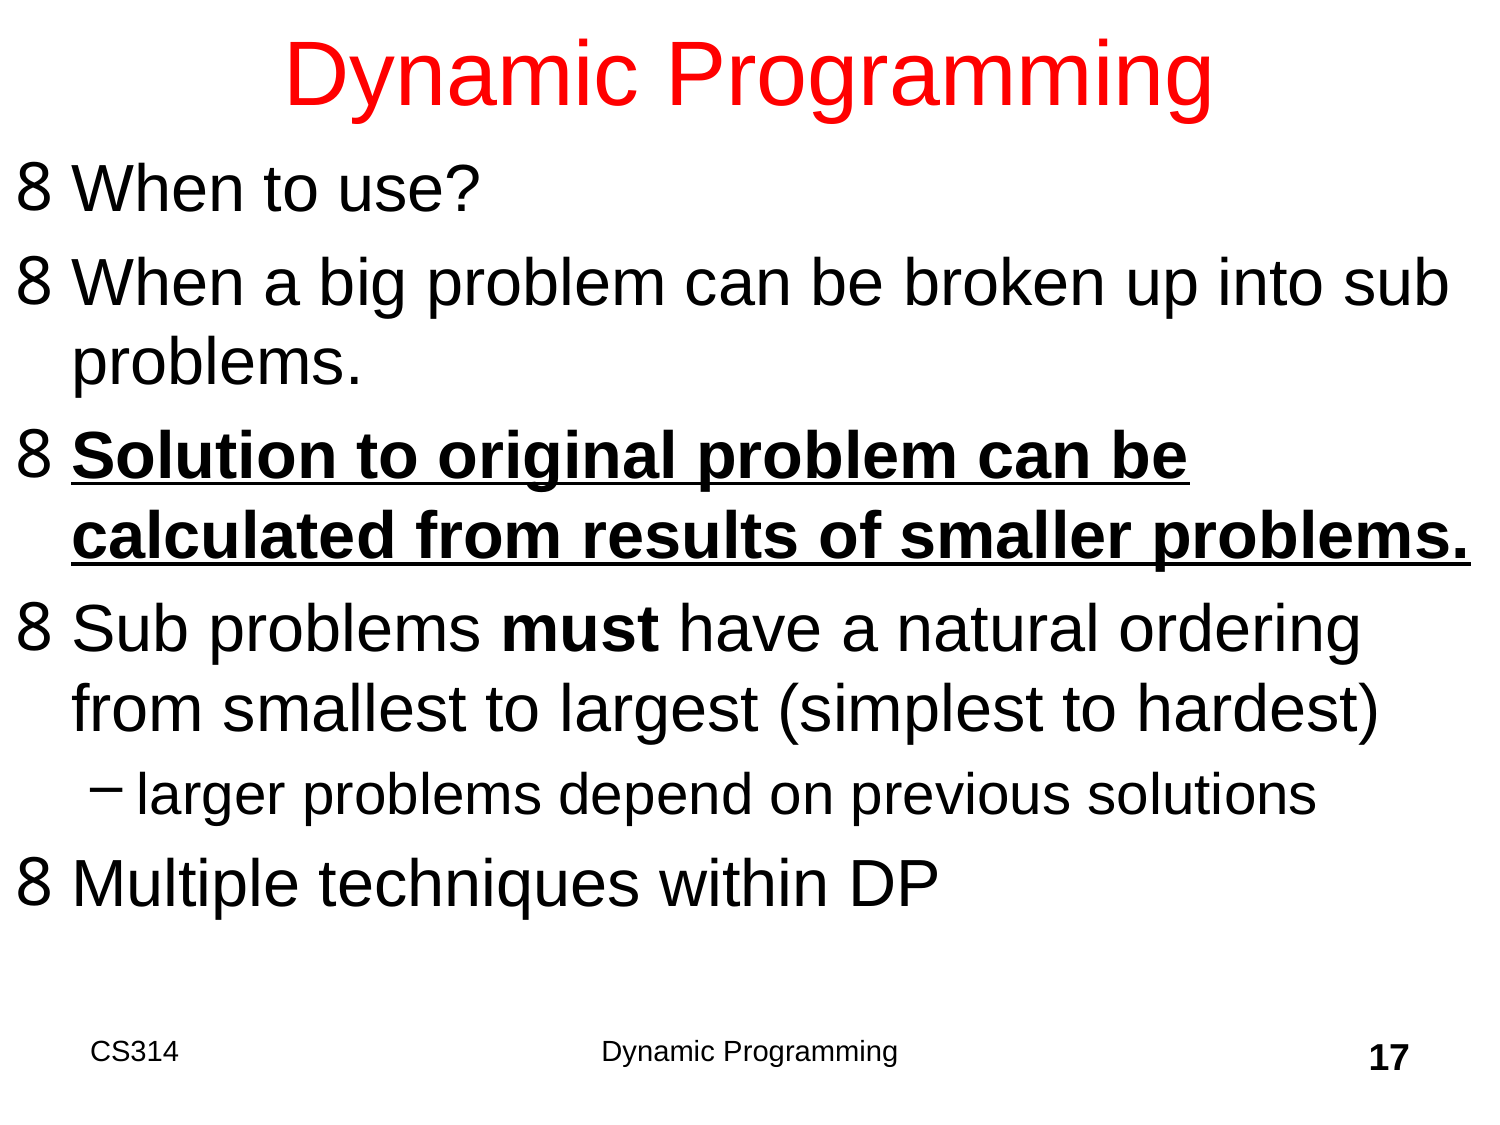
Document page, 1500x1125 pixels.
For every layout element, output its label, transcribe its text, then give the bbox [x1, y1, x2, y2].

slide_number 17 [1112, 1024, 1426, 1101]
slide_number CS314 [74, 1024, 451, 1101]
list When to use? When a big problem can be broken up into sub problems. Solution to original problem can be calculated from results of smaller problems. Sub problems must have a natural ordering from smallest to largest (simplest to hardest) larger problems depend on previous solutions Multiple techniques within DP [0, 137, 1488, 1038]
footer Dynamic Programming [462, 1024, 1038, 1101]
title Dynamic Programming [112, 0, 1388, 137]
